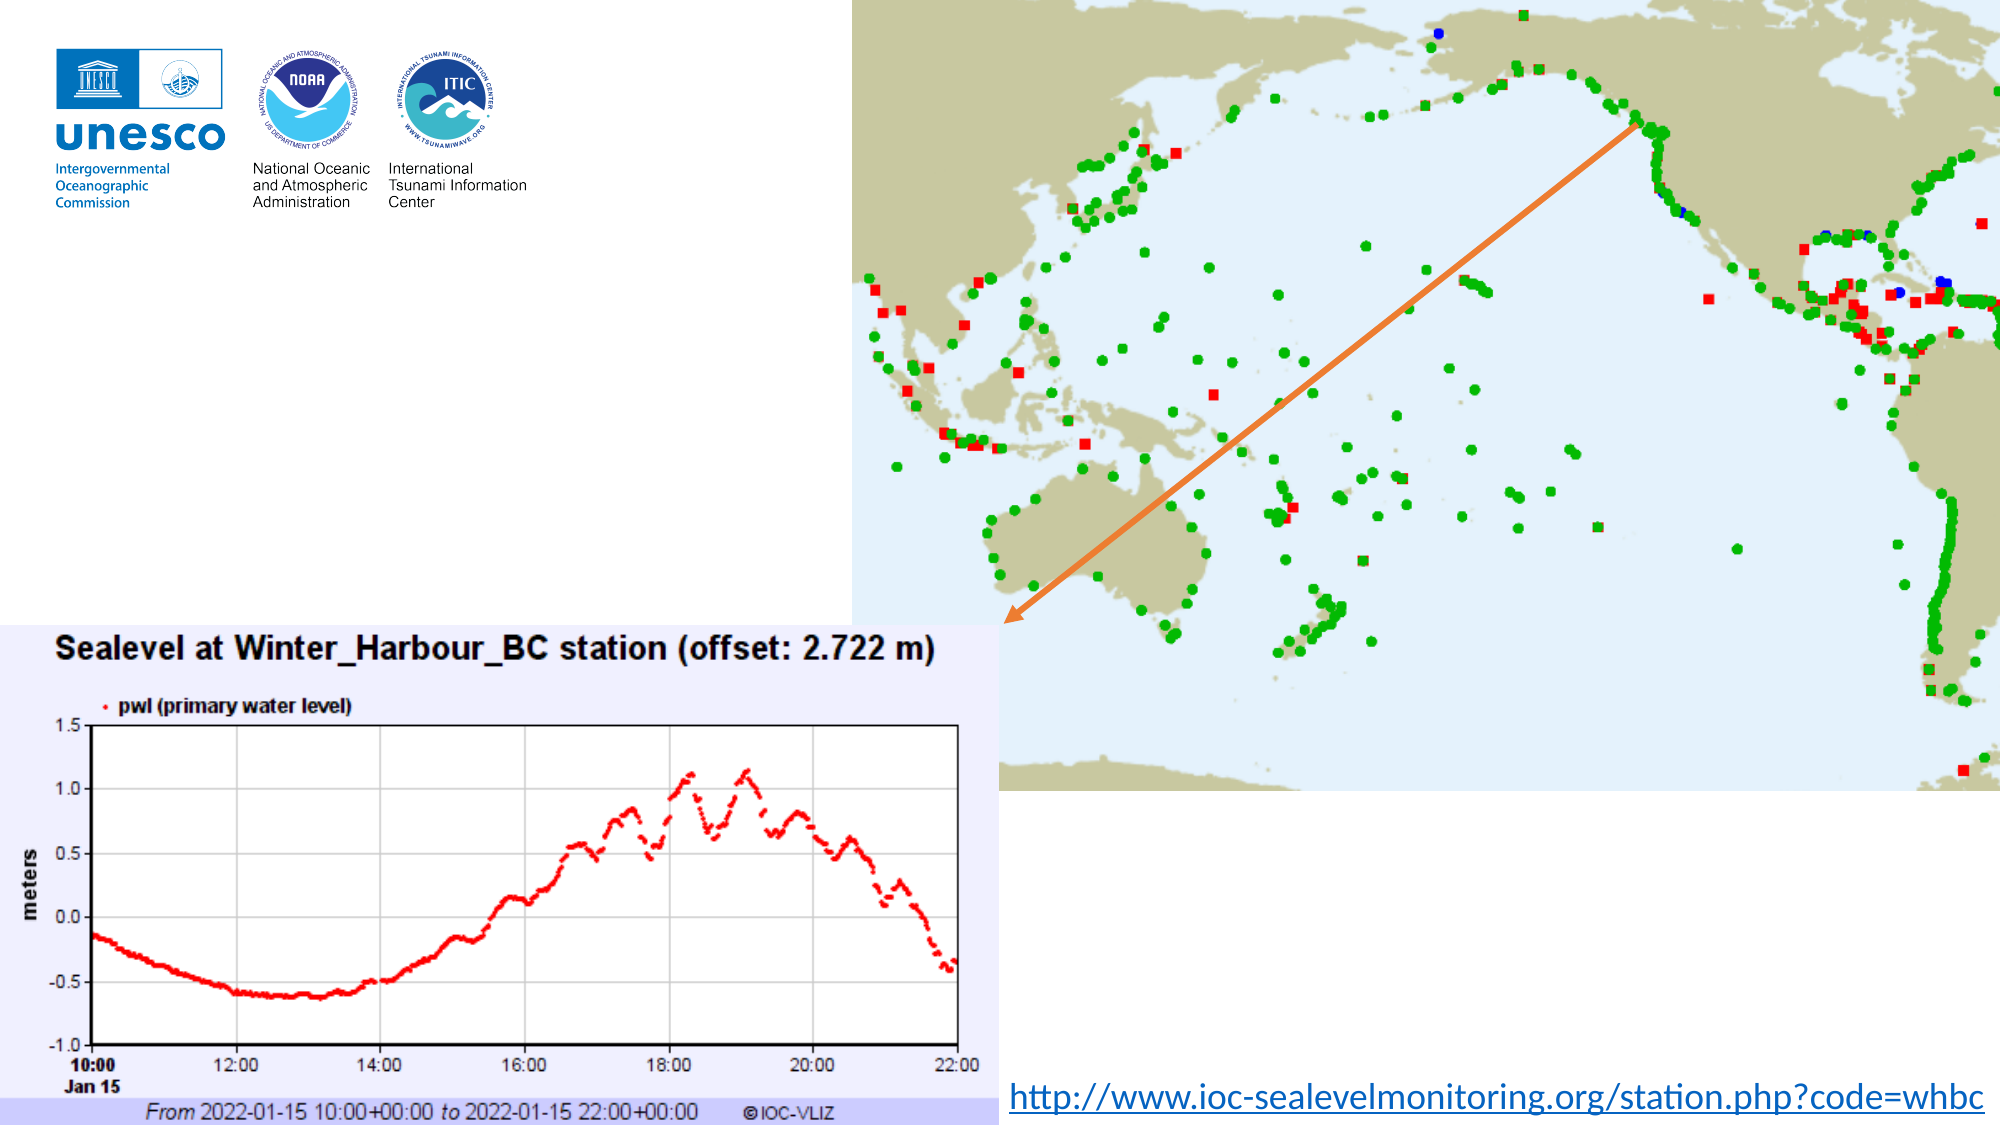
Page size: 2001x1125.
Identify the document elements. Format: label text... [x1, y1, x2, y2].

picture [0, 0, 2000, 1125]
text_box http://www.ioc-sealevelmonitoring.org/station.php?code=whbc [999, 1064, 2000, 1125]
picture [43, 35, 527, 221]
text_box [1003, 124, 1638, 624]
